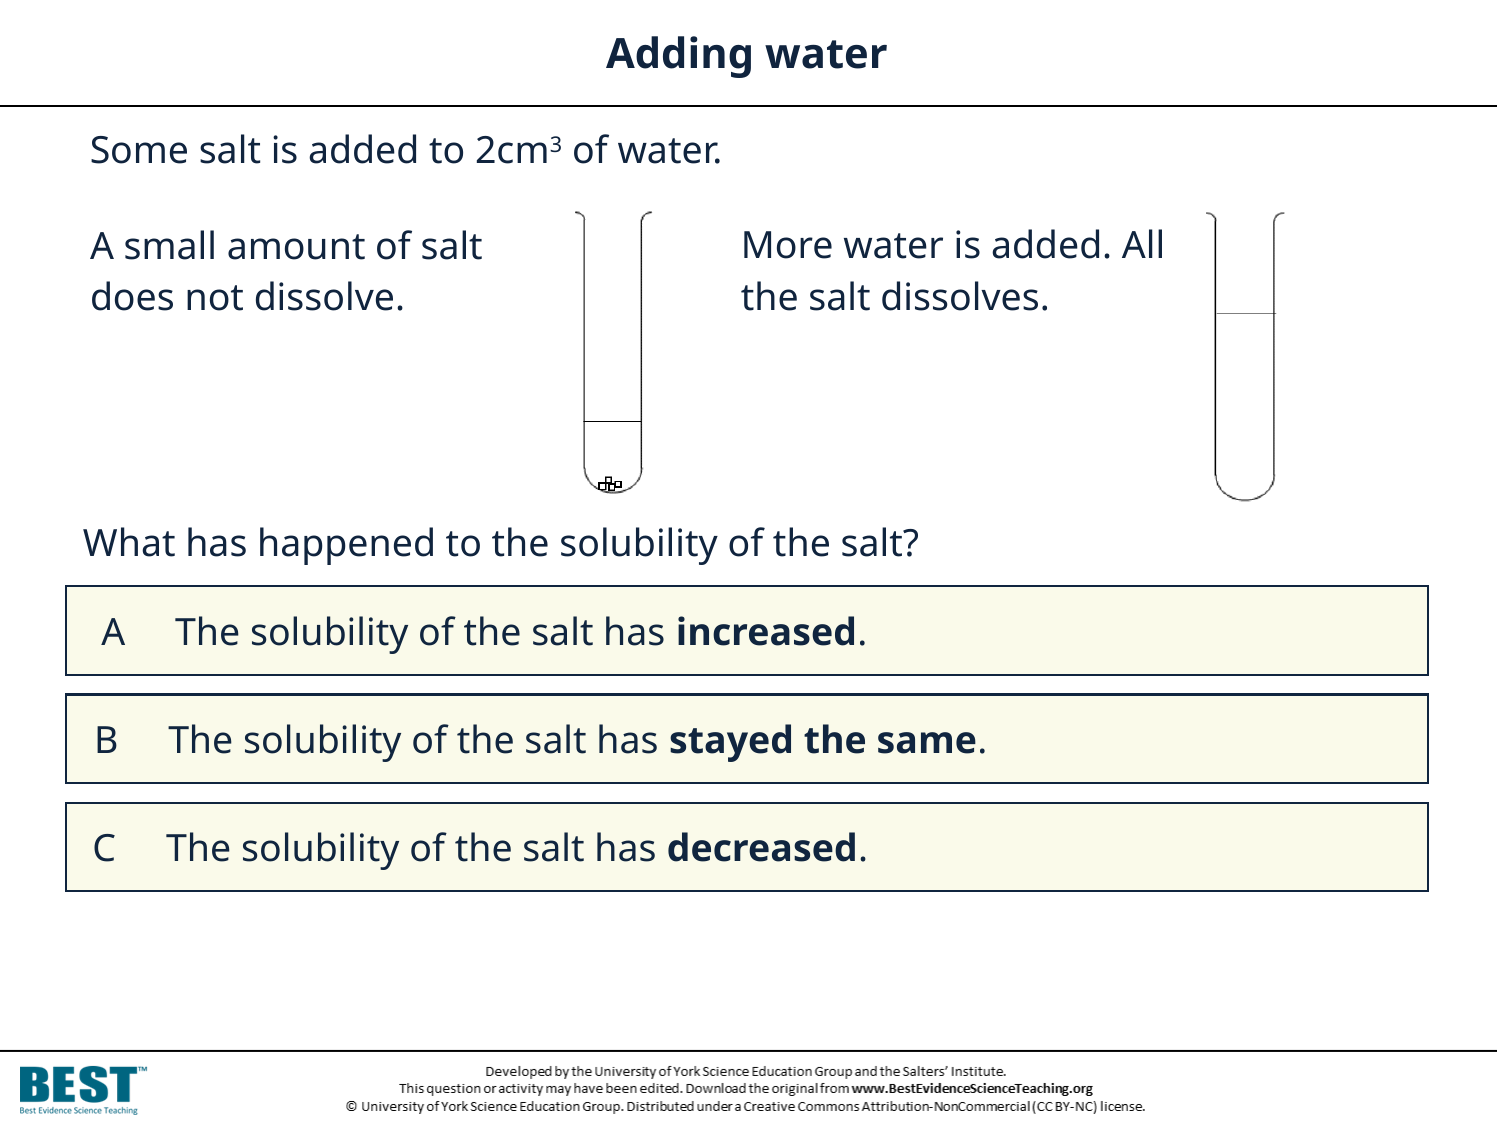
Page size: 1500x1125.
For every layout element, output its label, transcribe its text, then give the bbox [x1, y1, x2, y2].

text_box Adding water [23, 4, 1471, 99]
picture [0, 105, 1498, 1125]
